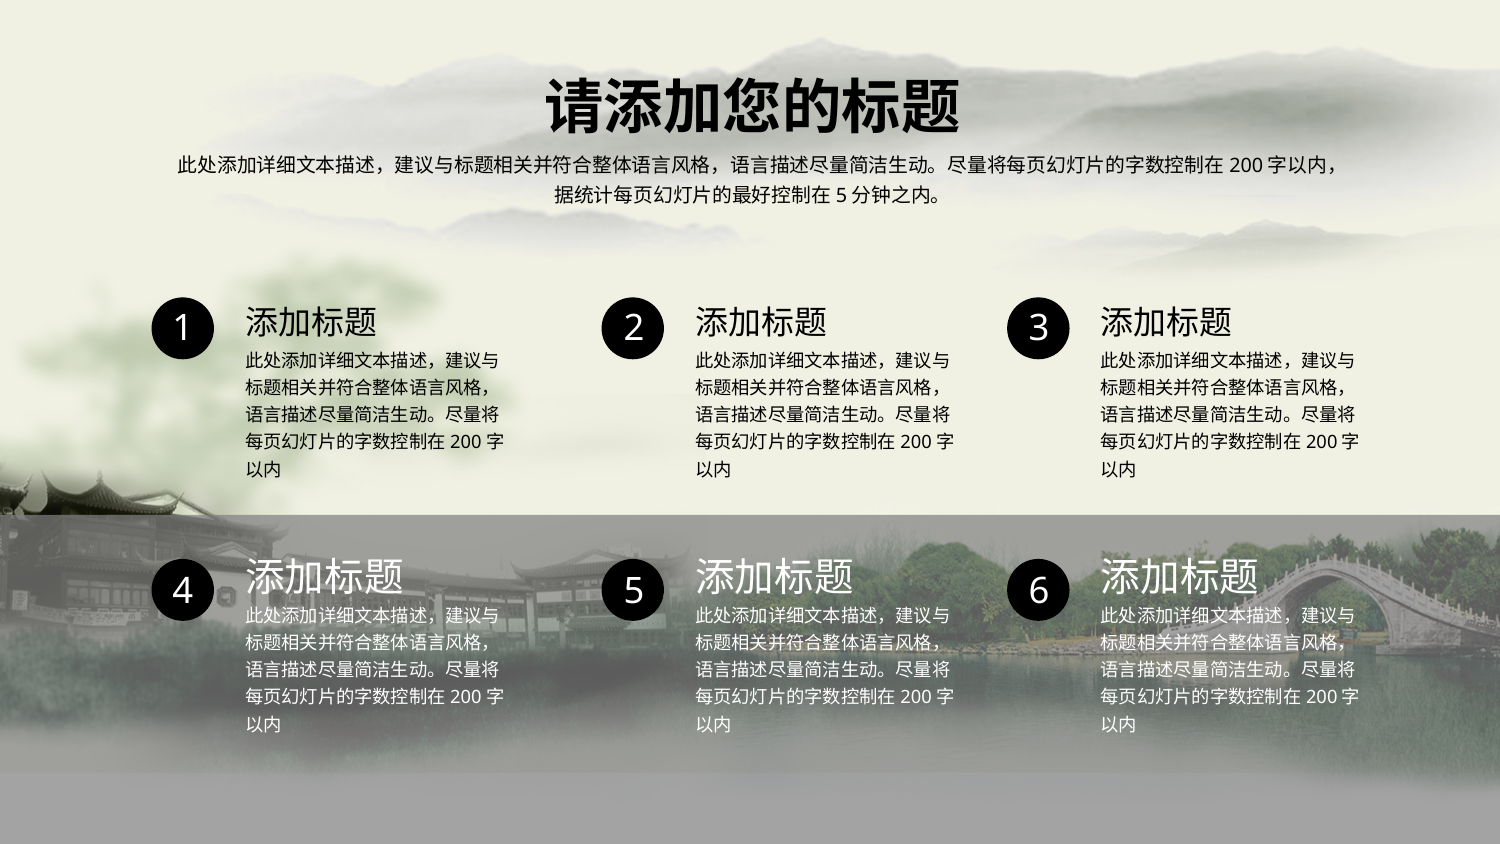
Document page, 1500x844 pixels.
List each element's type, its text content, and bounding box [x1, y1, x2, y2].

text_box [1006, 558, 1070, 622]
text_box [1100, 301, 1364, 468]
text_box 此处添加详细文本描述，建议与标题相关并符合整体语言风格，语言描述尽量简洁生动。尽量将每页幻灯片的字数控制在200字以内， 据统计每页幻灯片的最好控制在5分钟之内。 [168, 147, 1337, 207]
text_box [694, 301, 959, 468]
text_box 请添加您的标题 [258, 75, 1247, 147]
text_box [1100, 556, 1364, 723]
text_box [601, 297, 665, 360]
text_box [694, 556, 959, 723]
text_box [0, 514, 1500, 844]
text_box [244, 556, 509, 723]
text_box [601, 558, 665, 622]
picture [0, 0, 1500, 514]
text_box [1006, 297, 1070, 360]
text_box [151, 297, 215, 360]
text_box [244, 301, 509, 468]
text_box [151, 558, 215, 622]
